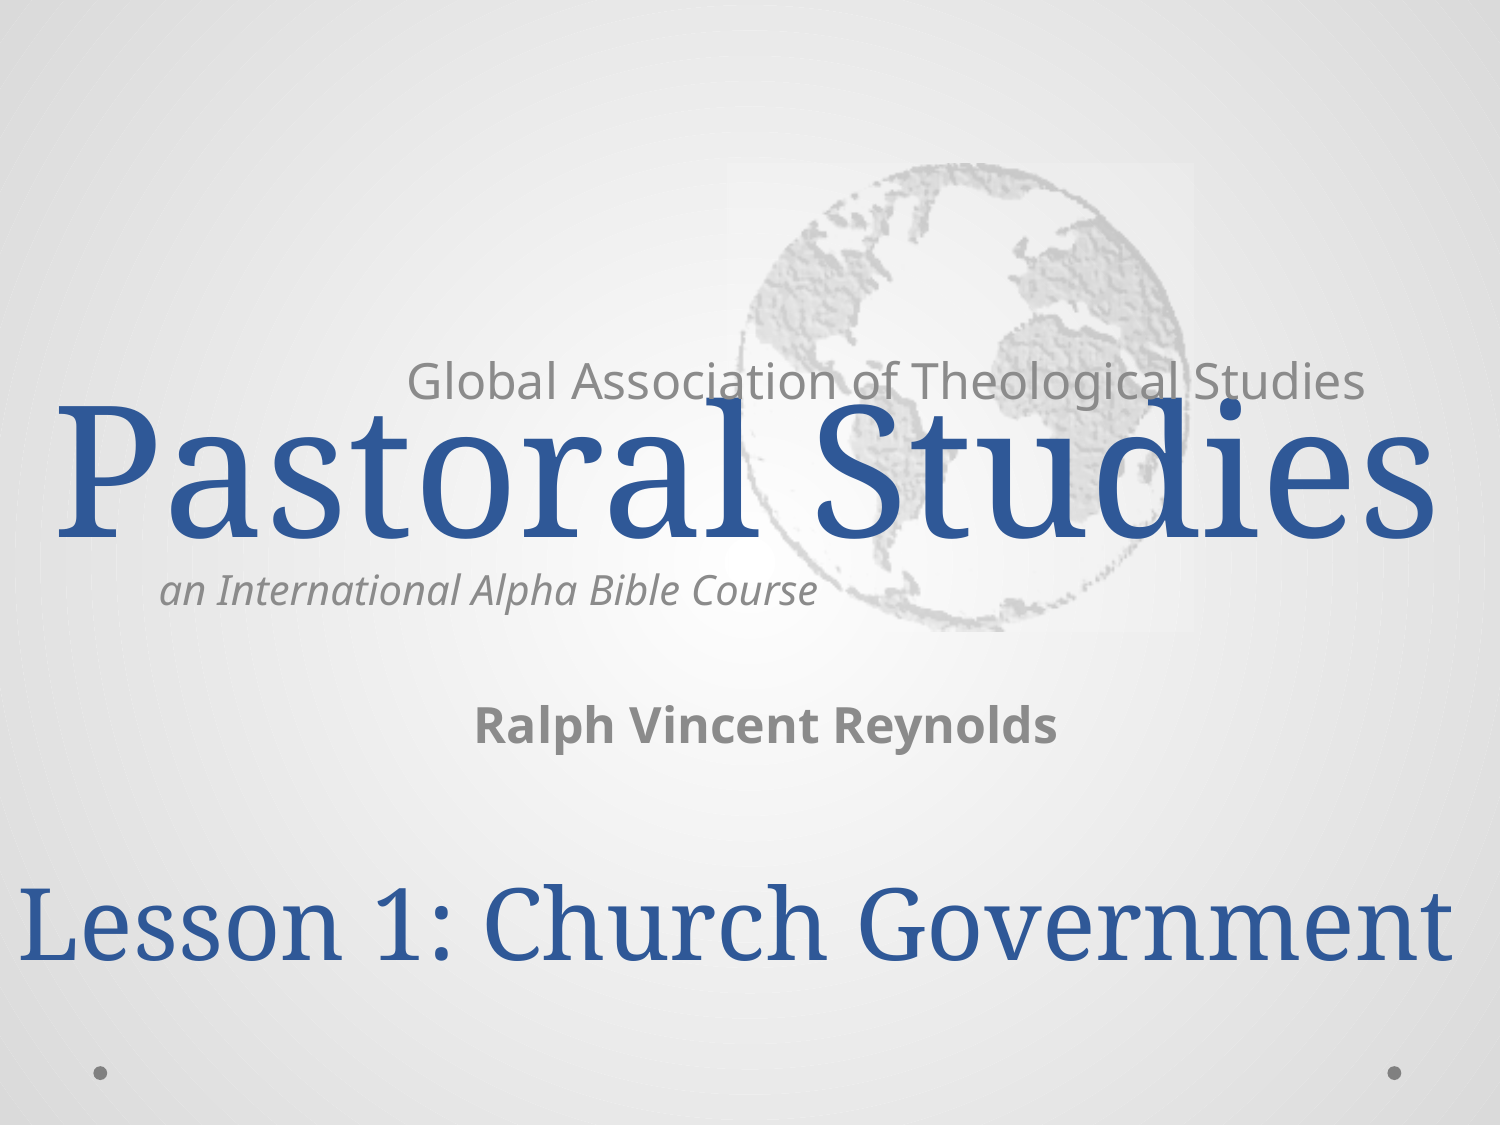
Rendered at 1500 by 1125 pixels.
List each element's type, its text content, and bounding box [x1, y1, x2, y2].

text_box an International Alpha Bible Course Ralph Vincent Reynolds [143, 556, 1194, 800]
title Pastoral Studies [19, 0, 1475, 582]
text_box Lesson 1: Church Government [0, 941, 1500, 1109]
subtitle Global Association of Theological Studies [361, 341, 721, 542]
picture [726, 162, 1194, 633]
subtitle Global Association of Theological Studies [1199, 341, 1412, 542]
